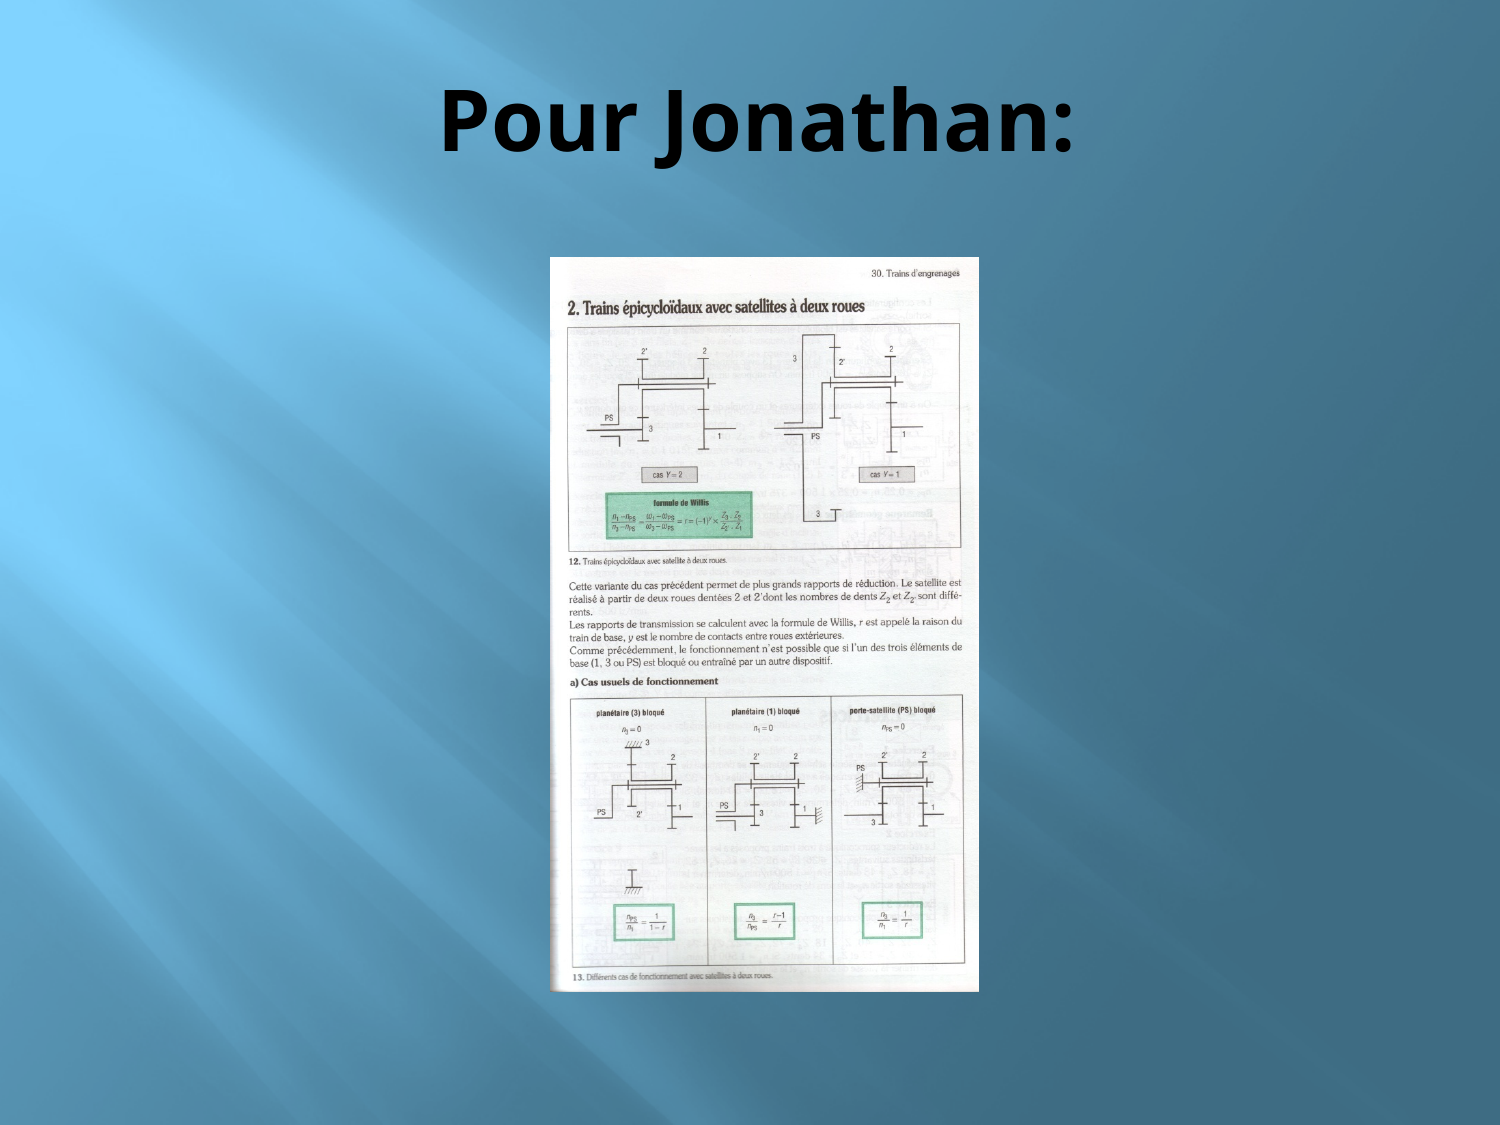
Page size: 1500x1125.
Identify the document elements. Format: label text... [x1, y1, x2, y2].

picture [550, 257, 980, 993]
title Pour Jonathan: [82, 23, 1432, 211]
